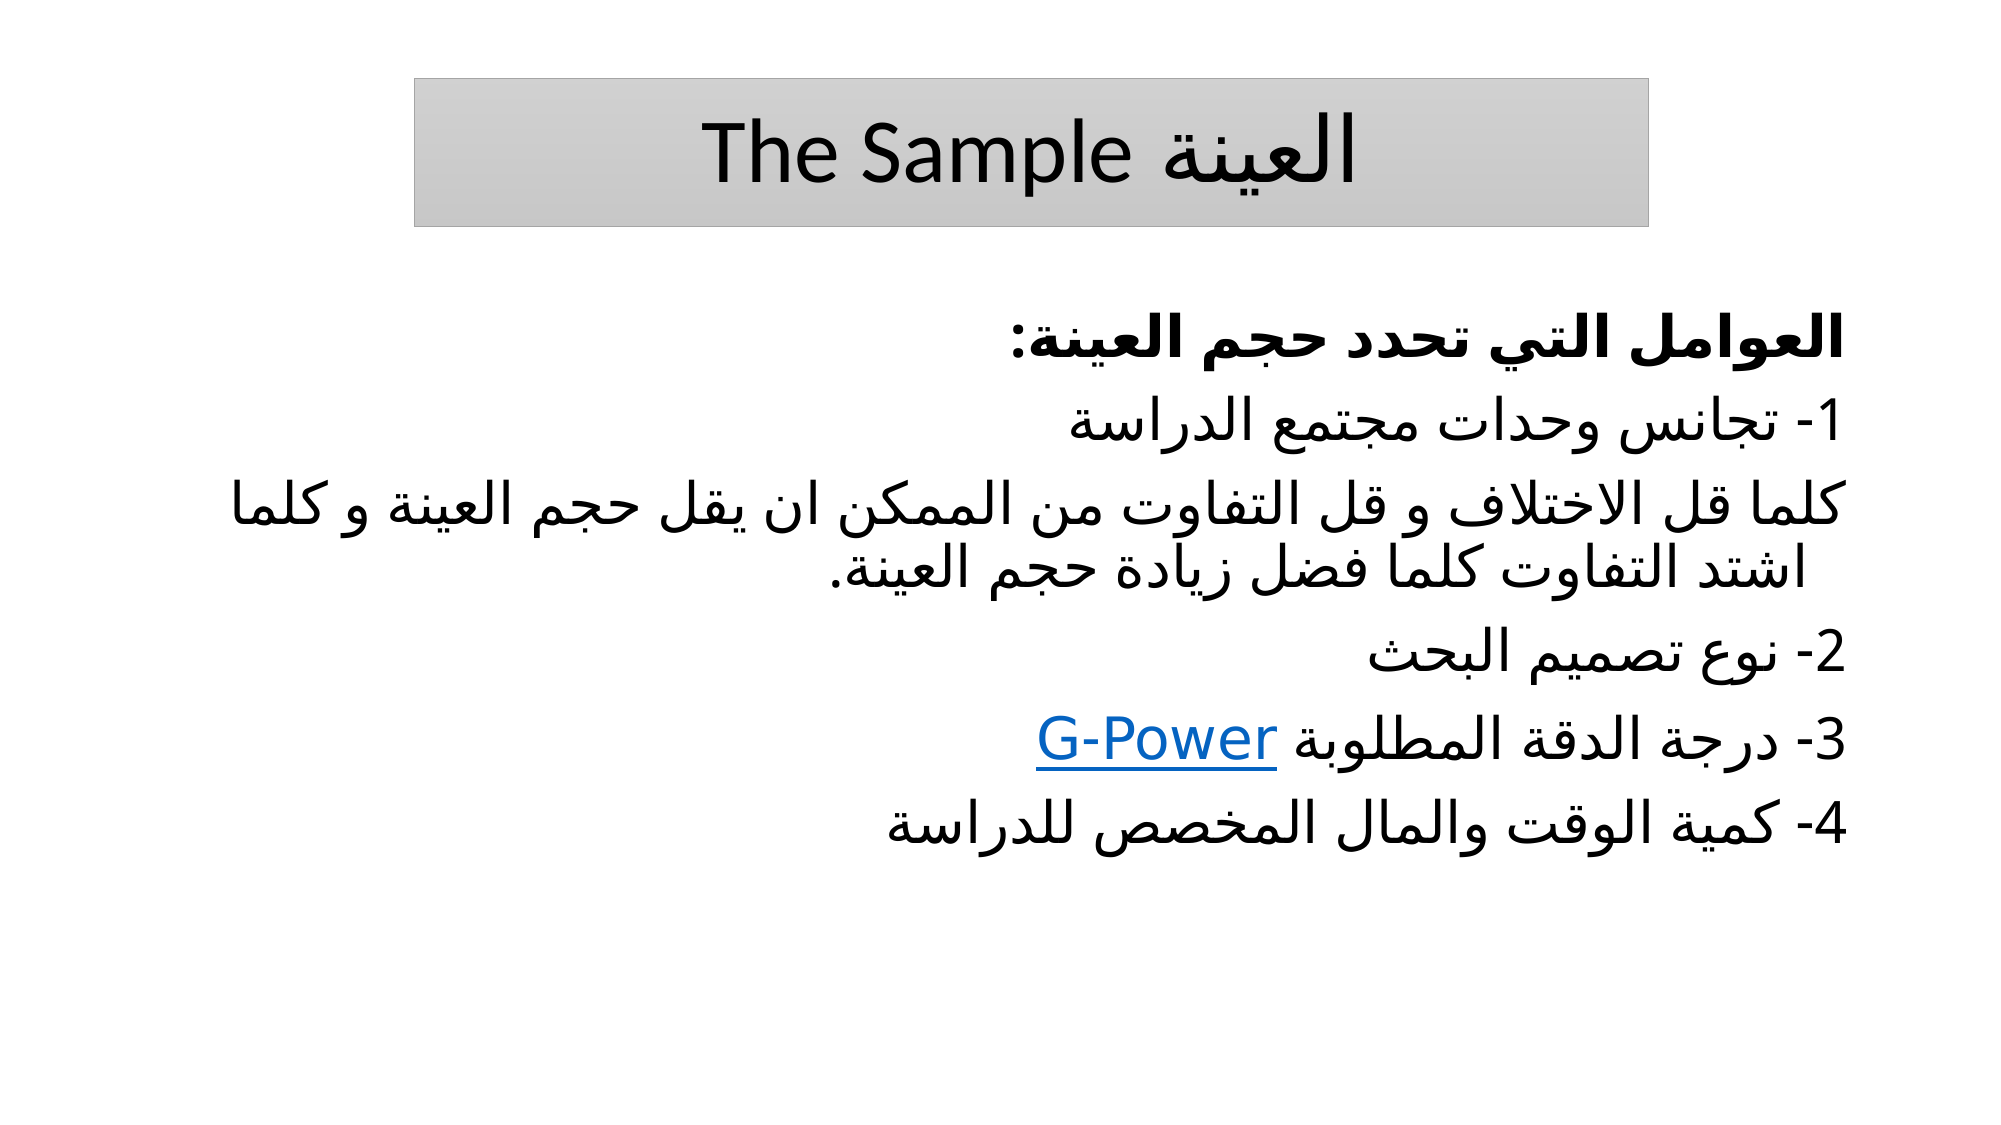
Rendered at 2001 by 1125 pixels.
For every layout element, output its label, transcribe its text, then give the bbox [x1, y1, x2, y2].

title العينة The Sample [414, 78, 1649, 227]
list العوامل التي تحدد حجم العينة: 1- تجانس وحدات مجتمع الدراسة كلما قل الاختلاف و قل التفاوت من الممكن ان يقل حجم العينة و كلما اشتد التفاوت كلما فضل زيادة حجم العينة. 2- نوع تصميم البحث 3- درجة الدقة المطلوبة G-Power 4- كمية الوقت والمال المخصص للدراسة [137, 299, 1863, 1014]
